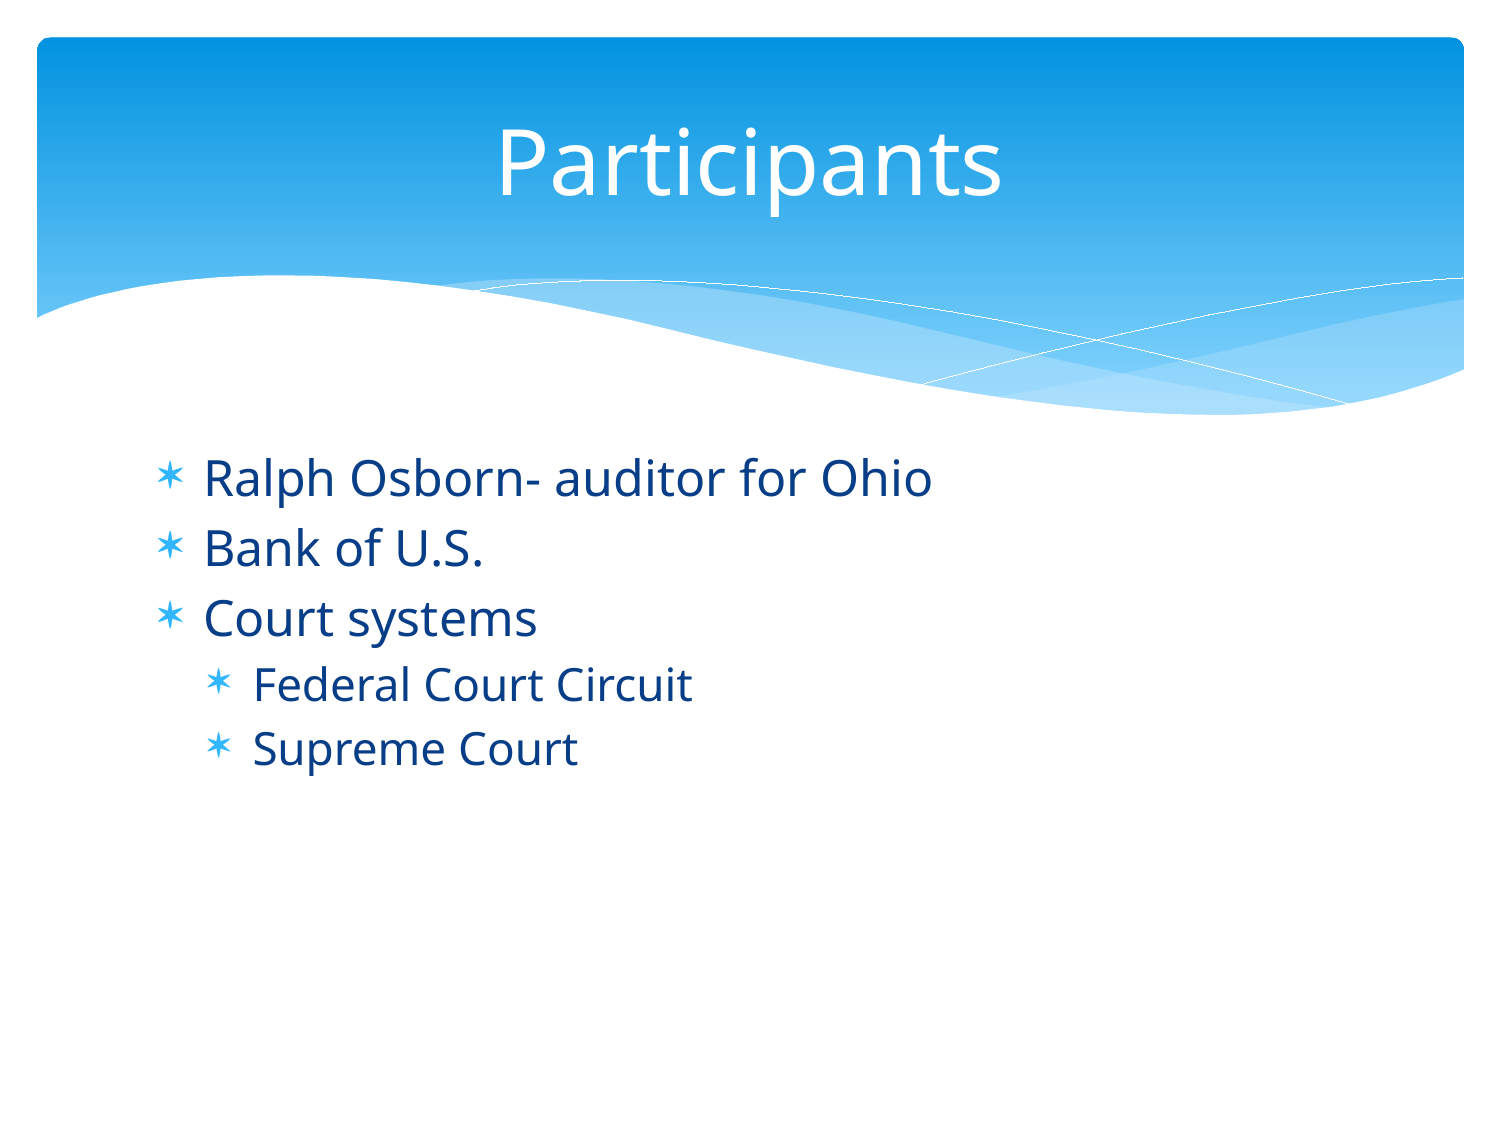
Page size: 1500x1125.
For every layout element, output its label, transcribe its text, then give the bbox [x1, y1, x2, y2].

list Ralph Osborn- auditor for Ohio Bank of U.S. Court systems Federal Court Circuit Supreme Court [143, 438, 1359, 1005]
title Participants [75, 55, 1425, 261]
